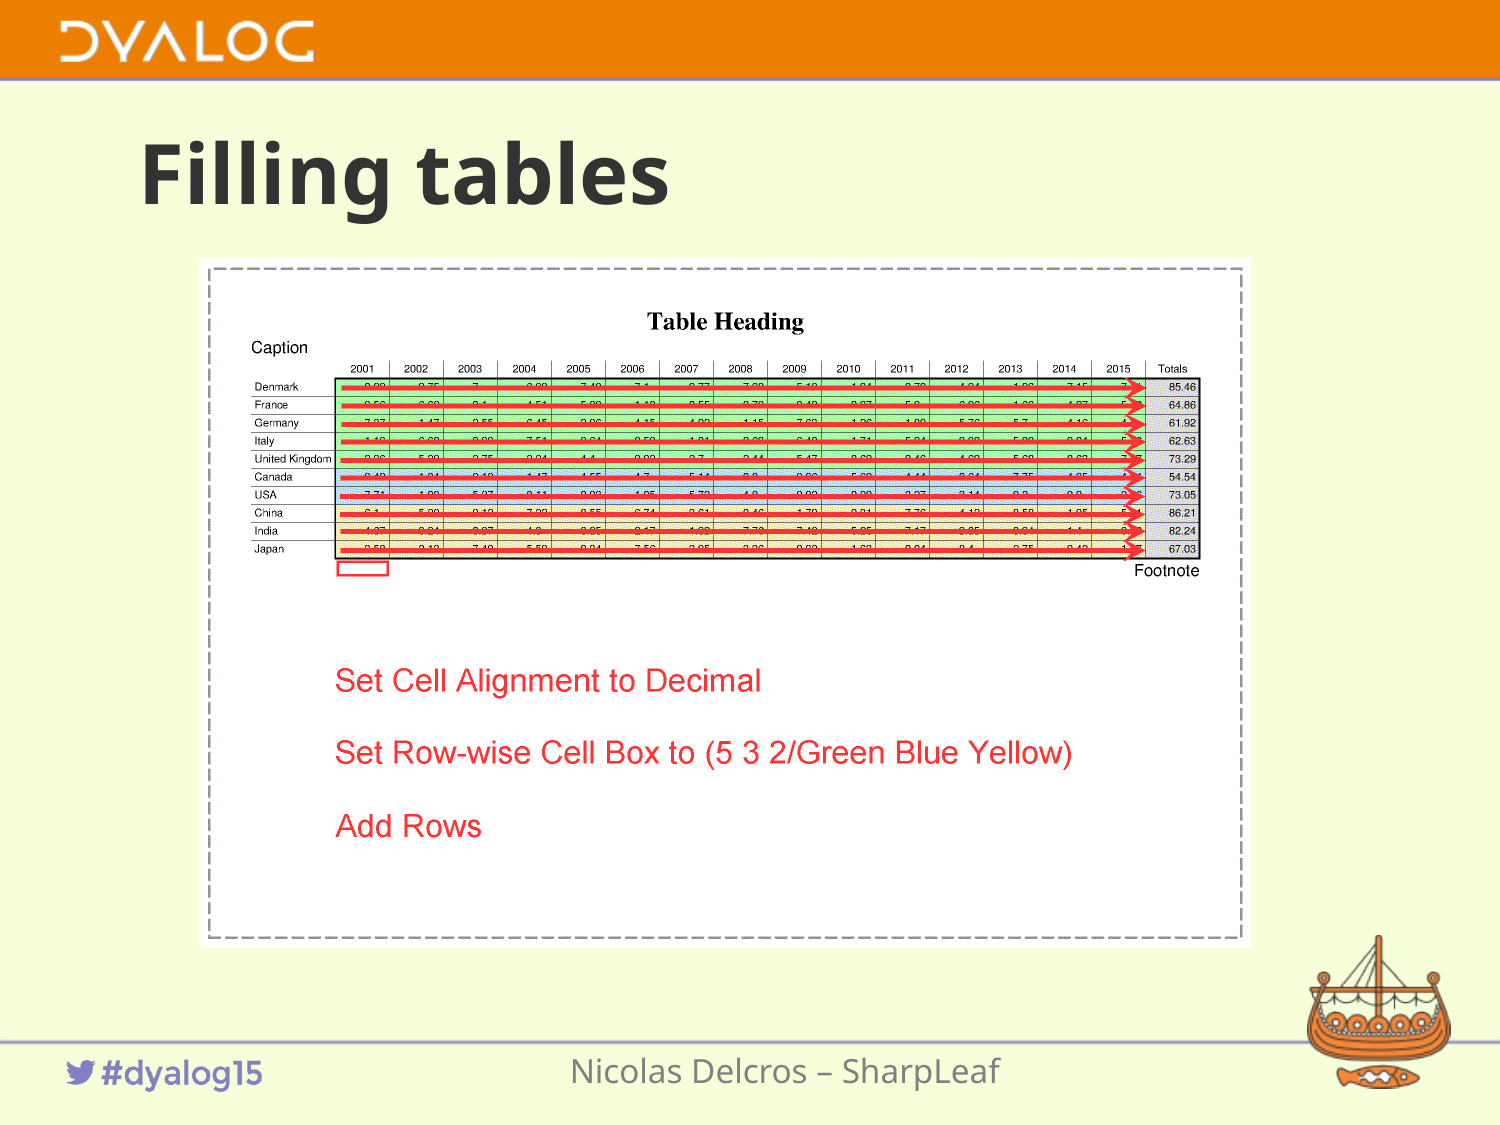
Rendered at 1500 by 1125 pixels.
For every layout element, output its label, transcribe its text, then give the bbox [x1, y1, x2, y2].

text_box Filling tables [123, 113, 1376, 254]
picture [0, 0, 1500, 1125]
